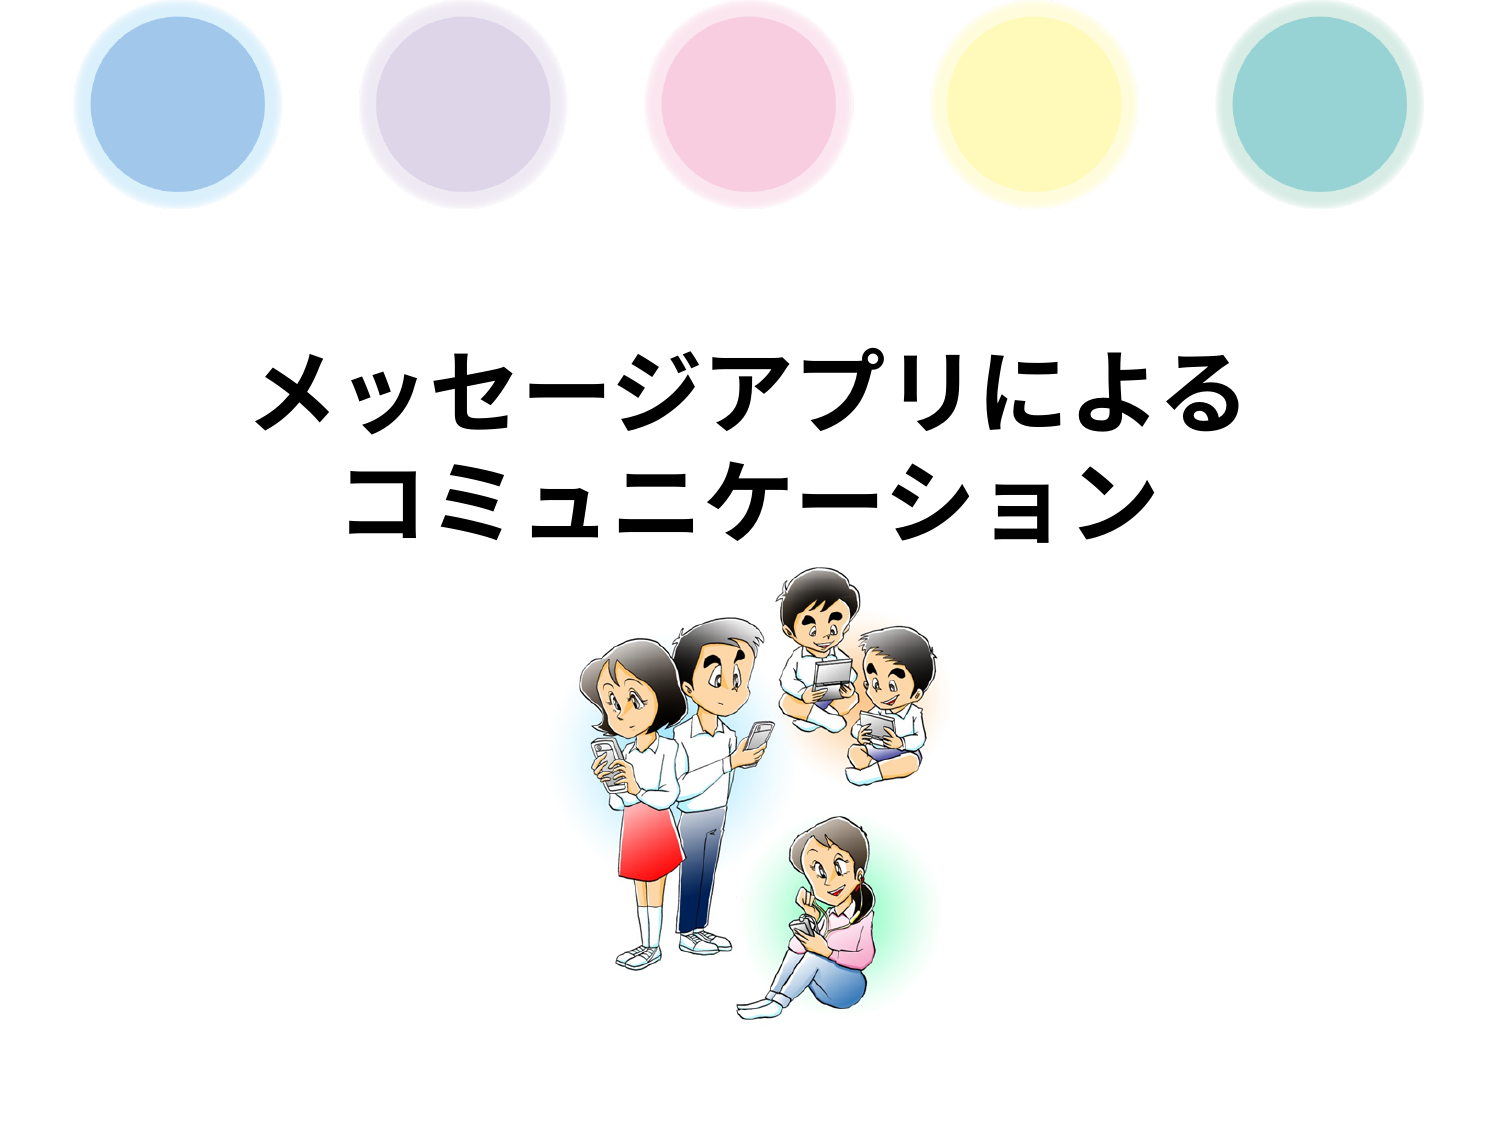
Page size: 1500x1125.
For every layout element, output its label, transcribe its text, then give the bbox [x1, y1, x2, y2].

picture [546, 545, 951, 1031]
title メッセージアプリによる コミュニケーション [40, 320, 1457, 570]
picture [73, 0, 1424, 209]
